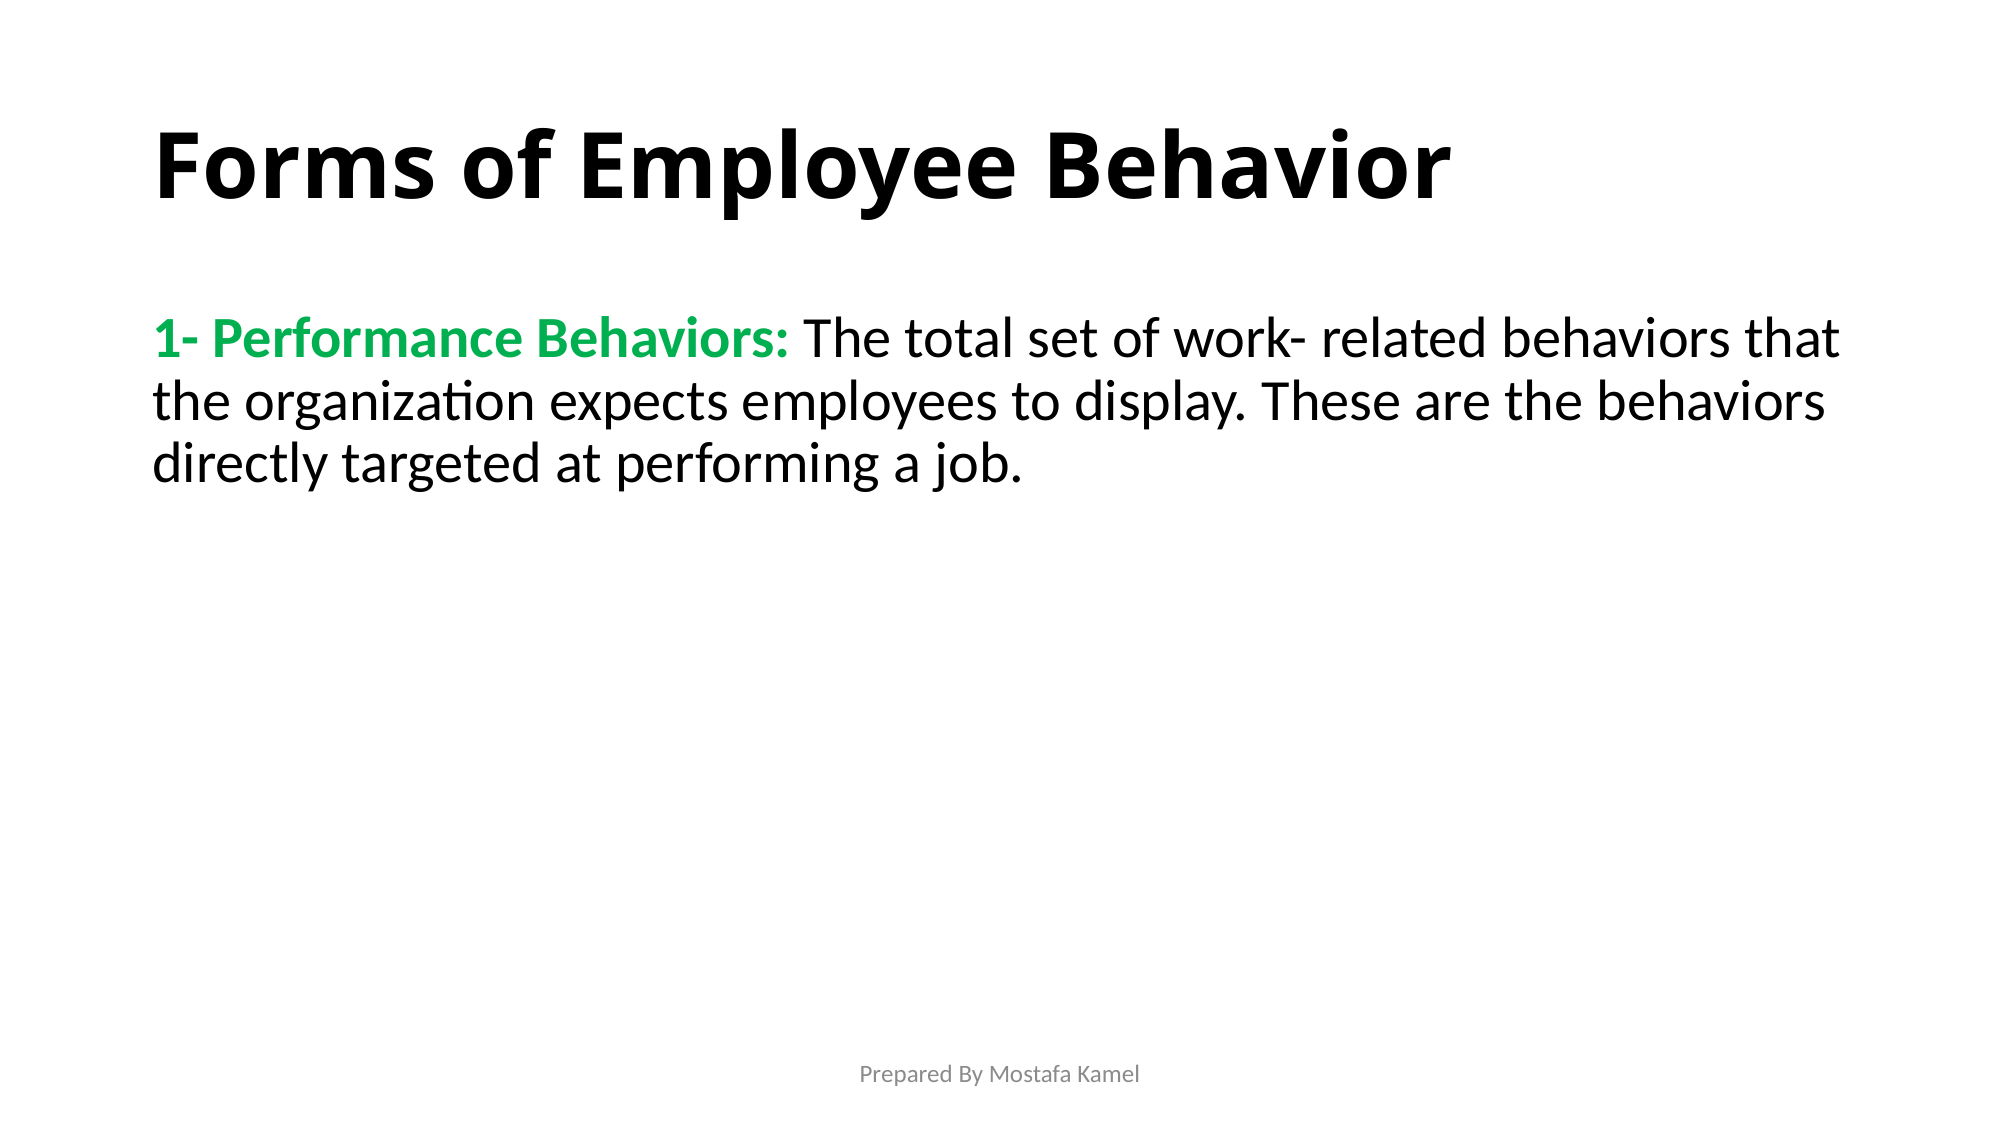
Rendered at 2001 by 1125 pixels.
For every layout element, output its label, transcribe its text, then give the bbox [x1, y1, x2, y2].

footer Prepared By Mostafa Kamel [662, 1042, 1338, 1103]
list 1- Performance Behaviors: The total set of work- related behaviors that the organization expects employees to display. These are the behaviors directly targeted at performing a job. [137, 299, 1863, 1014]
title Forms of Employee Behavior [137, 59, 1863, 278]
